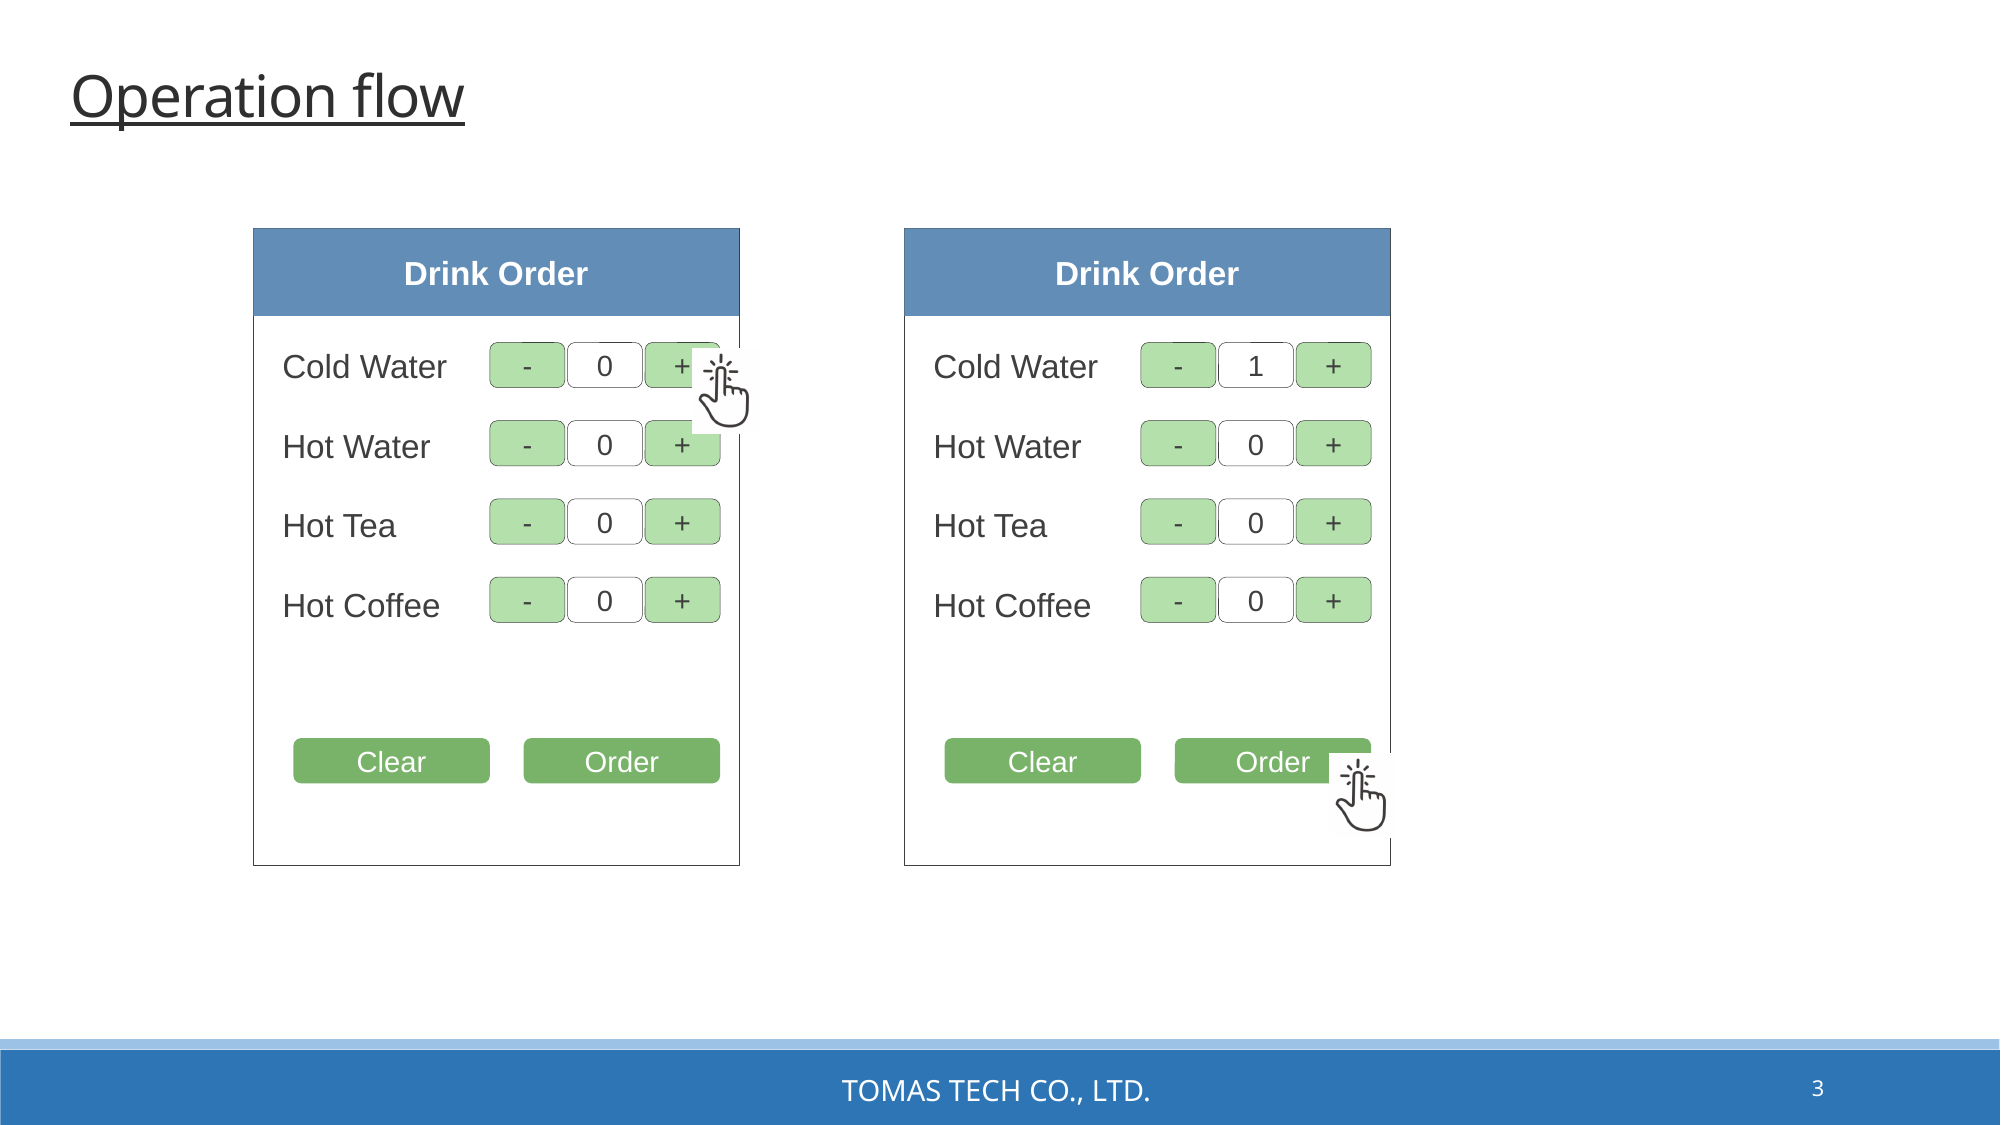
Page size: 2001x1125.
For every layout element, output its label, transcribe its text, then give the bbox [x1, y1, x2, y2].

text_box + [644, 419, 722, 468]
text_box Order [1173, 736, 1373, 785]
text_box - [488, 575, 566, 624]
text_box Clear [292, 736, 492, 785]
text_box Cold Water Hot Water Hot Tea Hot Coffee [266, 336, 481, 592]
text_box Clear [943, 736, 1143, 785]
text_box - [488, 497, 566, 546]
picture [691, 348, 759, 434]
text_box 0 [1217, 575, 1295, 624]
text_box 0 [1217, 419, 1295, 468]
picture [1329, 753, 1397, 839]
text_box + [644, 497, 722, 546]
text_box - [1139, 419, 1217, 468]
text_box Drink Order [903, 227, 1391, 317]
text_box + [1295, 341, 1373, 389]
text_box Cold Water Hot Water Hot Tea Hot Coffee [917, 336, 1132, 592]
text_box - [1139, 341, 1217, 389]
text_box + [644, 575, 722, 624]
text_box 0 [566, 419, 644, 468]
text_box Order [522, 736, 722, 785]
text_box 1 [1217, 341, 1295, 389]
text_box [903, 317, 1391, 867]
text_box - [1139, 575, 1217, 624]
text_box + [1295, 419, 1373, 468]
slide_number 3 [1624, 1059, 1840, 1120]
text_box 0 [566, 497, 644, 546]
text_box + [1295, 497, 1373, 546]
text_box 0 [1217, 497, 1295, 546]
footer TOMAS TECH Co., Ltd. [604, 1059, 1396, 1120]
text_box - [488, 419, 566, 468]
text_box 0 [566, 575, 644, 624]
text_box 0 [566, 341, 644, 389]
text_box Operation flow [55, 27, 1945, 137]
text_box - [488, 341, 566, 389]
text_box [252, 317, 740, 867]
text_box - [1139, 497, 1217, 546]
text_box + [644, 341, 720, 389]
text_box Drink Order [252, 227, 740, 317]
text_box + [1295, 575, 1373, 624]
